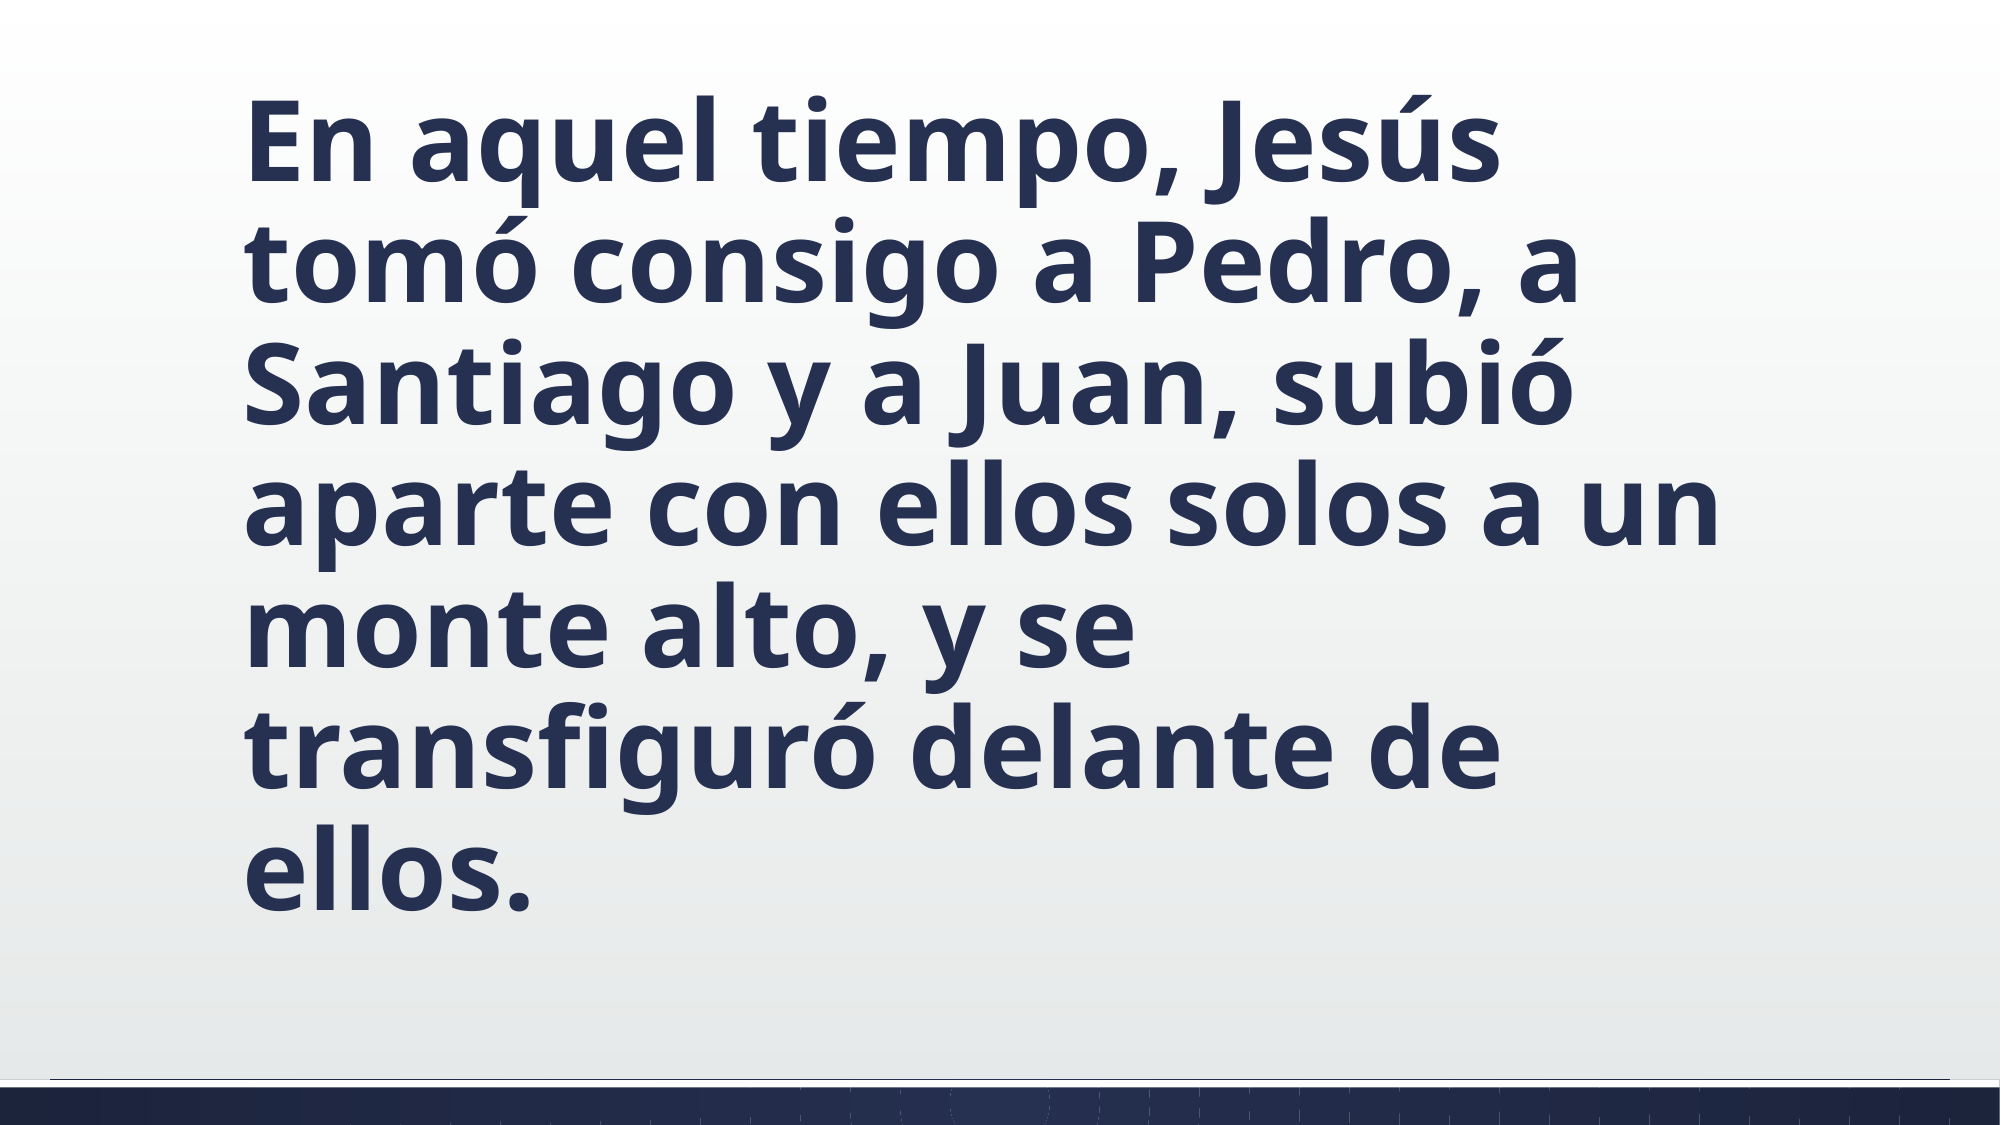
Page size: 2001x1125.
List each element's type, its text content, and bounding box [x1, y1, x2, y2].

list En aquel tiempo, Jesús tomó consigo a Pedro, a Santiago y a Juan, subió aparte con ellos solos a un monte alto, y se transfiguró delante de ellos. [219, 76, 1780, 990]
